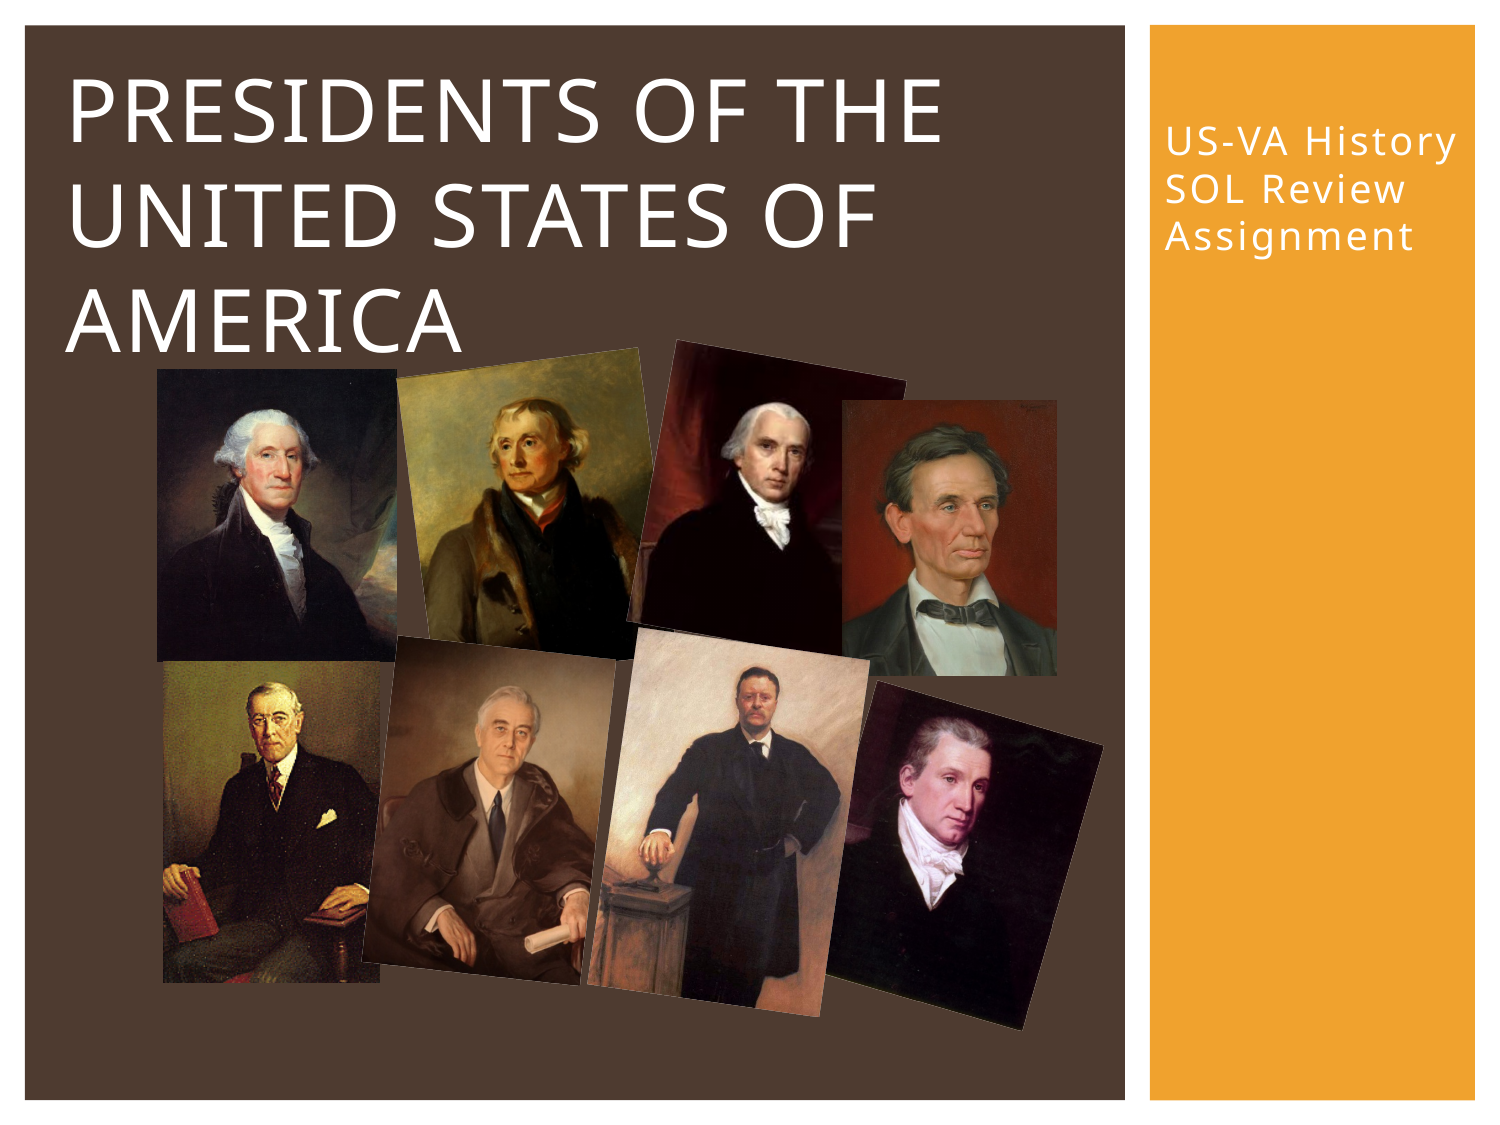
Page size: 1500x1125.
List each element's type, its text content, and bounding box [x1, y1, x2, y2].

subtitle US-VA History SOL Review Assignment [1149, 37, 1475, 338]
picture [157, 340, 1103, 1031]
title Presidents of the United States of America [50, 62, 1088, 363]
